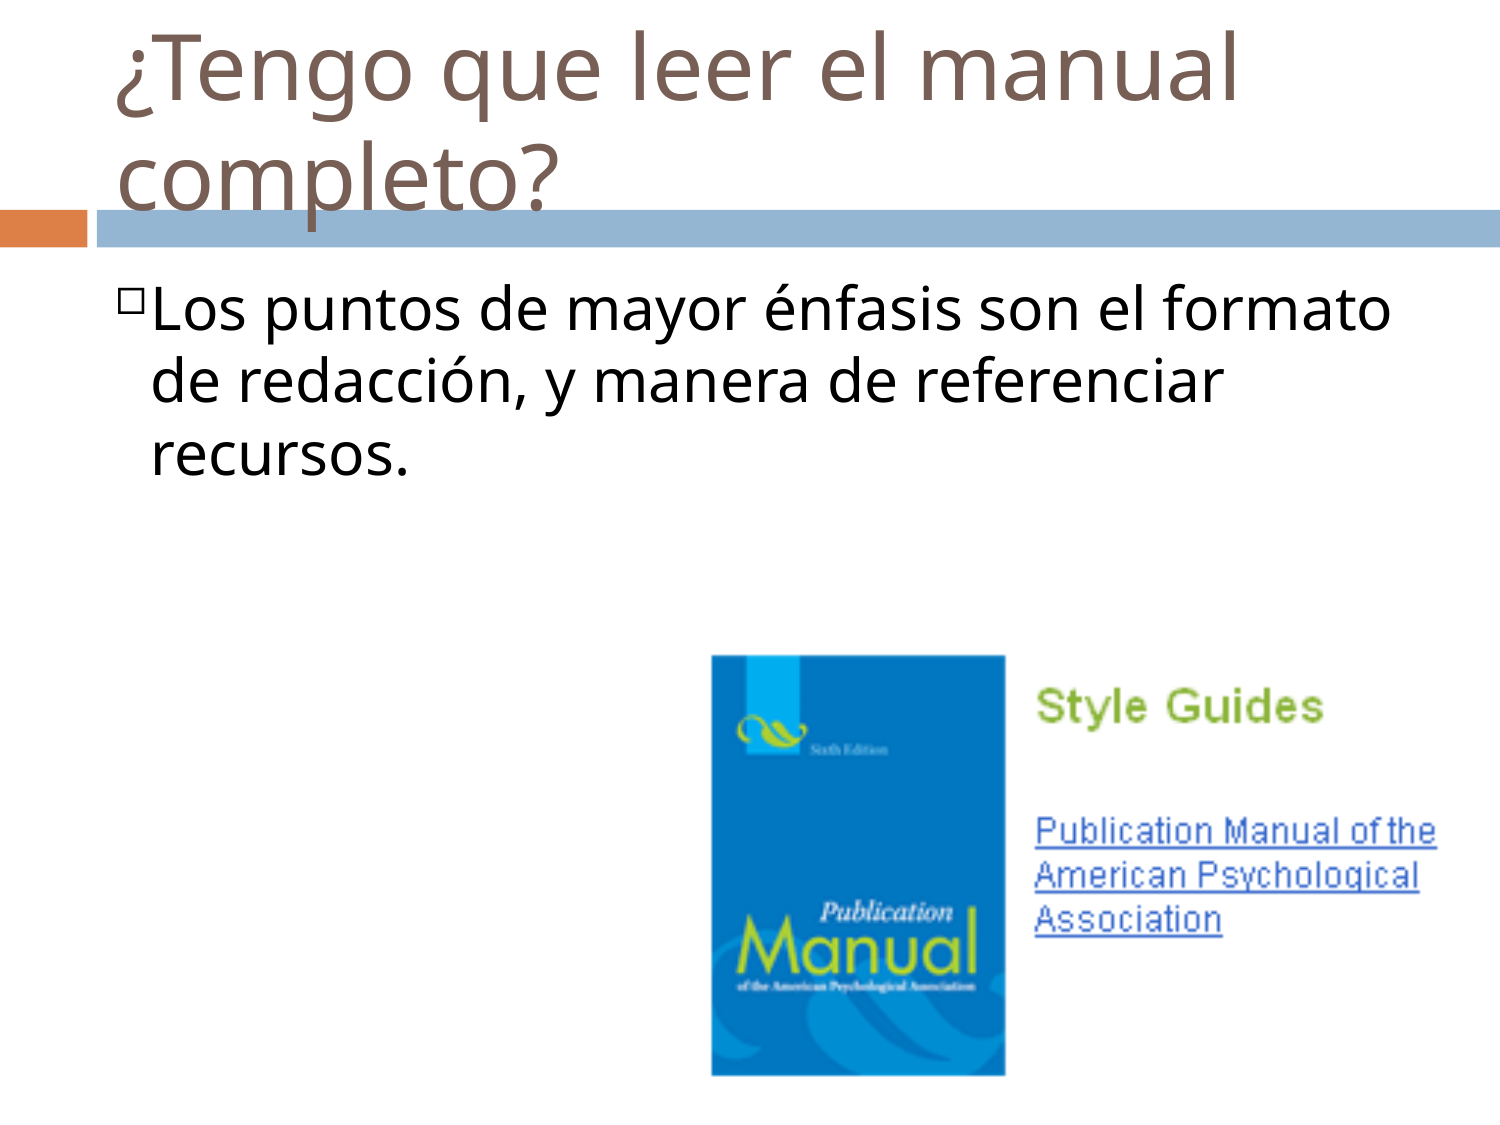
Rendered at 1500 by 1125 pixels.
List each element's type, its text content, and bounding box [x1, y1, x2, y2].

picture [694, 621, 1500, 1125]
text_box Los puntos de mayor énfasis son el formato de redacción, y manera de referenciar recursos. [100, 262, 1438, 1000]
text_box ¿Tengo que leer el manual completo? [100, 37, 1438, 200]
